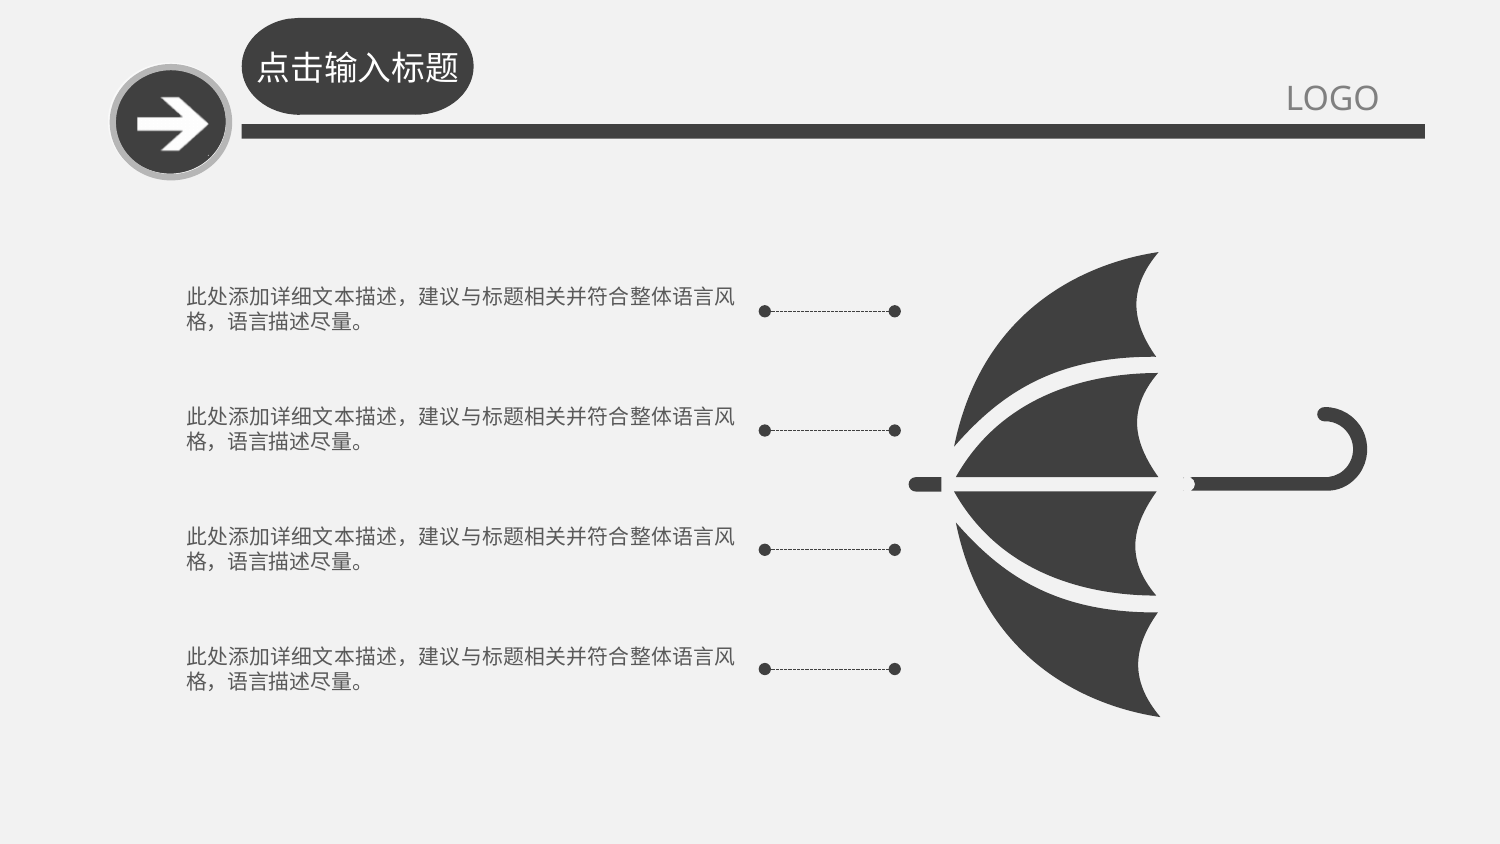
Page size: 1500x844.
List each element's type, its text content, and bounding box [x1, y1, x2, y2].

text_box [110, 65, 229, 178]
text_box 此处添加详细文本描述，建议与标题相关并符合整体语言风格，语言描述尽量。 [171, 636, 750, 701]
text_box LOGO [1270, 69, 1404, 123]
text_box 此处添加详细文本描述，建议与标题相关并符合整体语言风格，语言描述尽量。 [171, 275, 750, 341]
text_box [908, 251, 1368, 718]
text_box 此处添加详细文本描述，建议与标题相关并符合整体语言风格，语言描述尽量。 [171, 396, 750, 461]
text_box [241, 123, 1426, 140]
text_box 此处添加详细文本描述，建议与标题相关并符合整体语言风格，语言描述尽量。 [171, 516, 750, 581]
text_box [241, 17, 487, 115]
